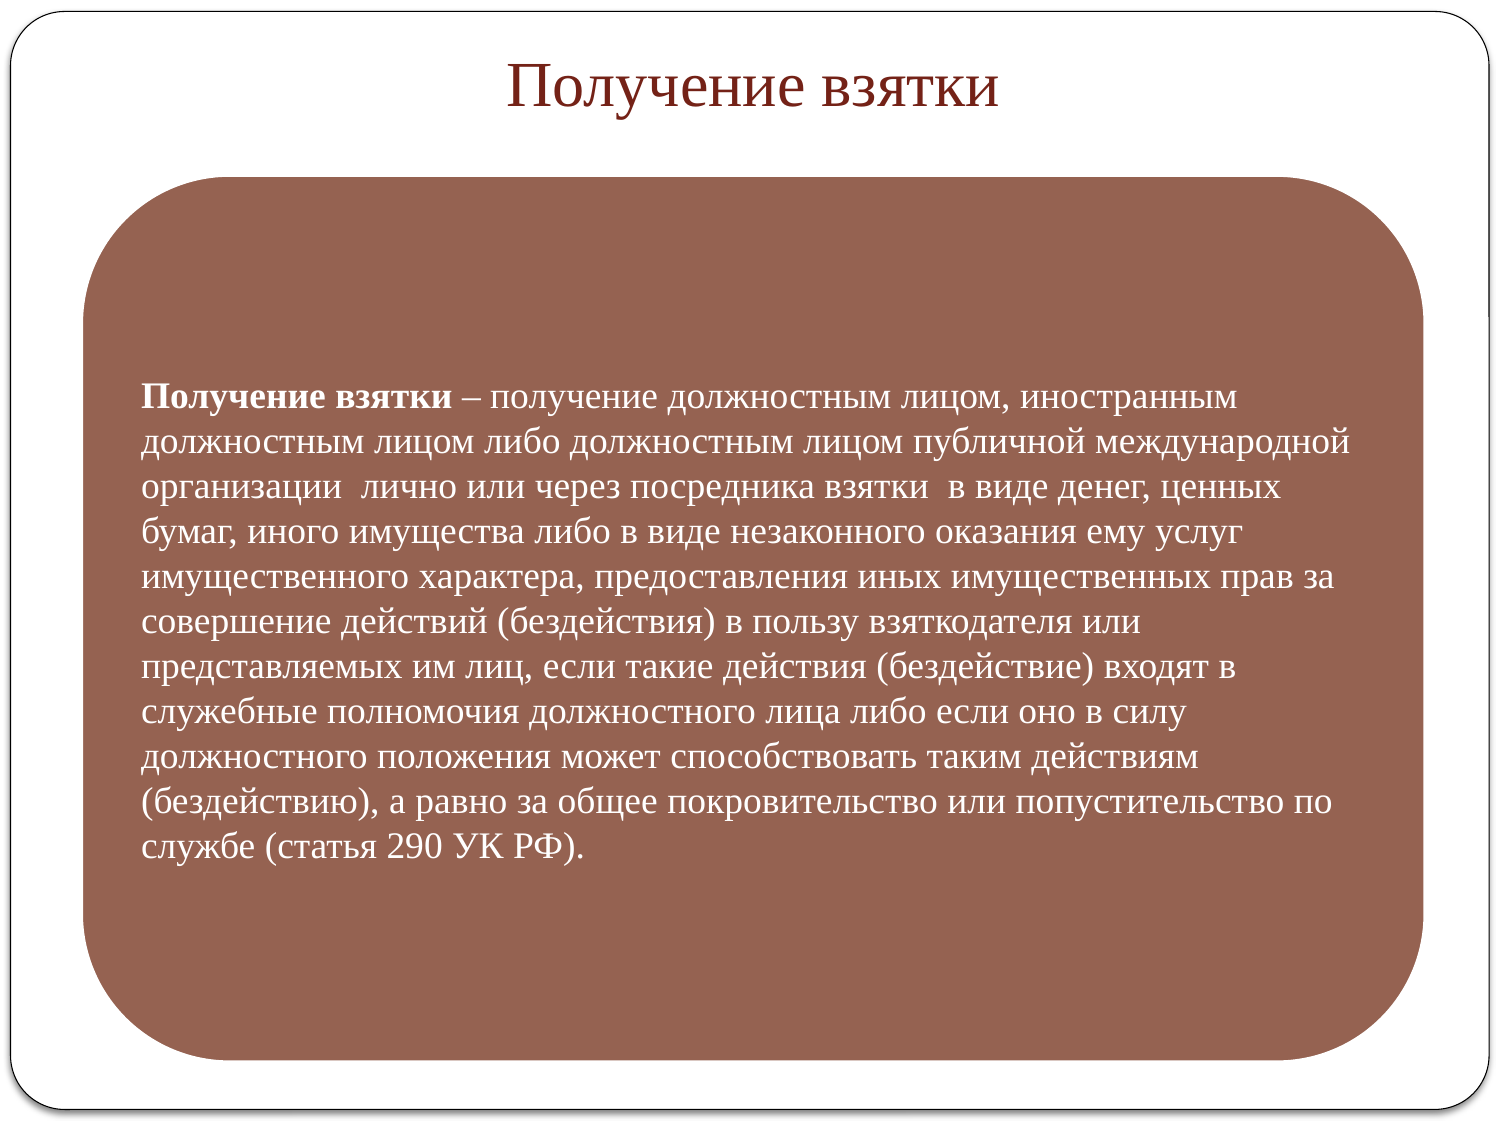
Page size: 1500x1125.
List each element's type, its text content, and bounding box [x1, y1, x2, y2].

title Получение взятки [82, 35, 1425, 135]
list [81, 175, 1425, 1062]
